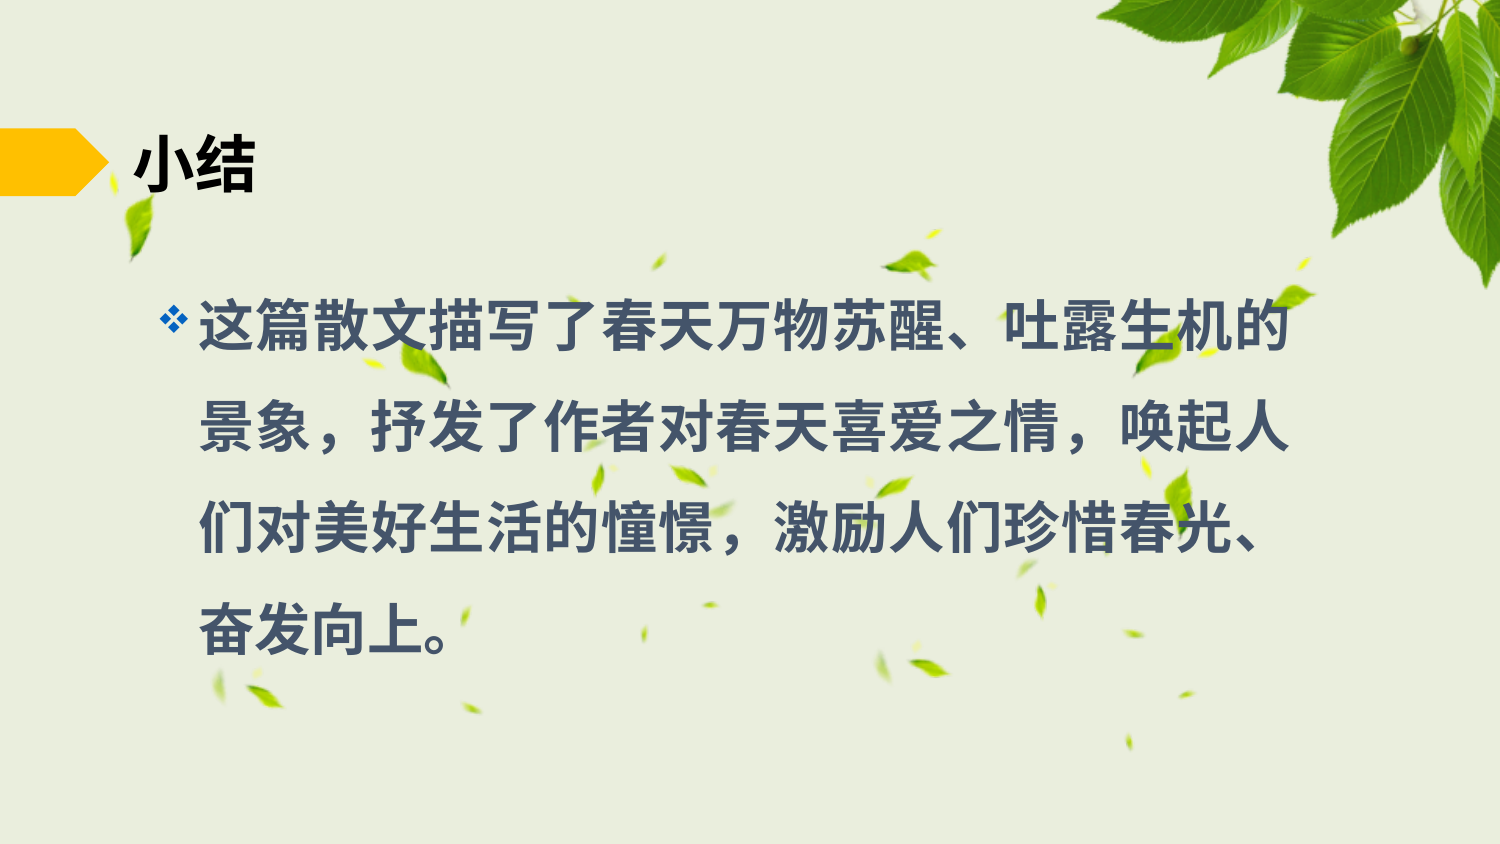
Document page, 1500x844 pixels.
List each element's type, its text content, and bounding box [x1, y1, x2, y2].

picture [109, 0, 1500, 753]
text_box 小结 [121, 118, 1095, 169]
text_box [0, 127, 111, 198]
